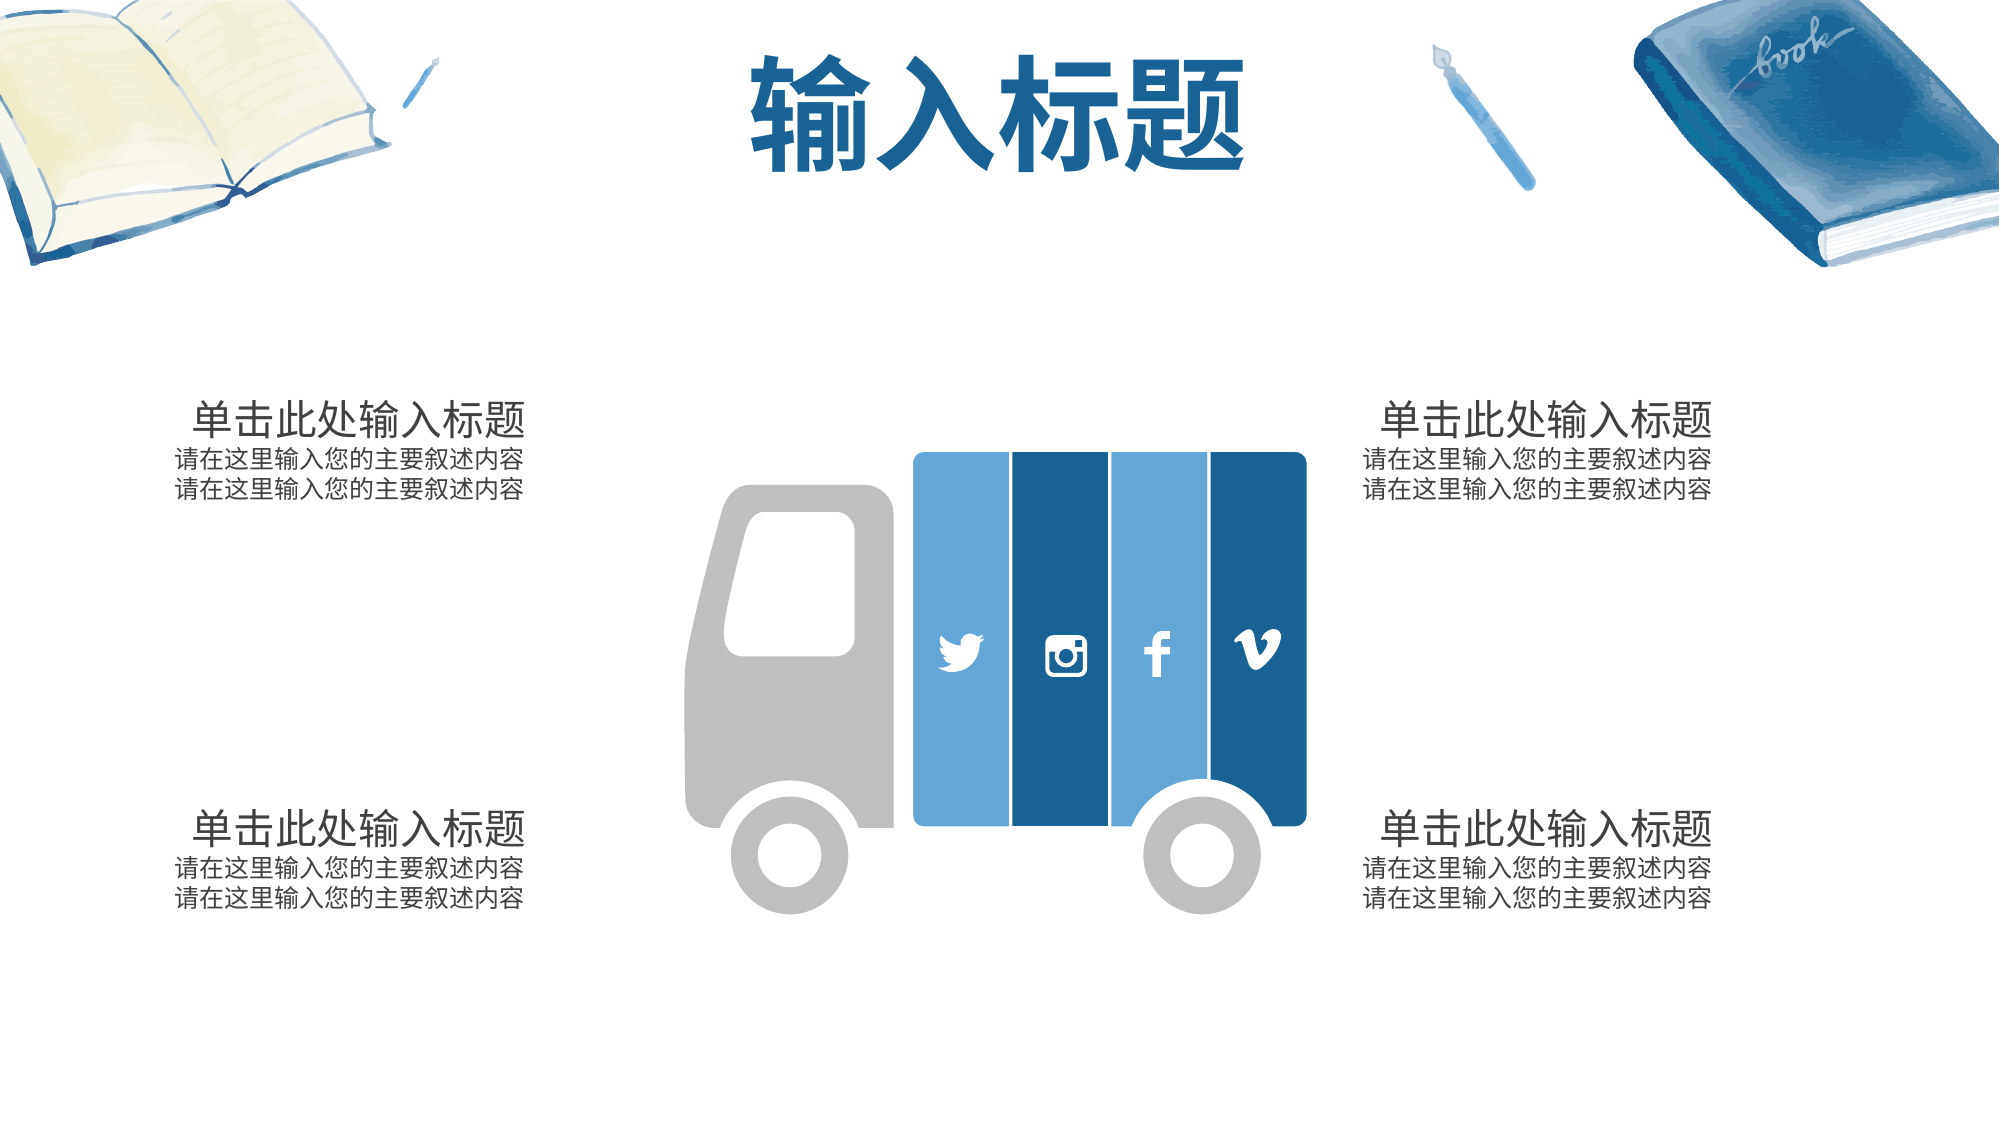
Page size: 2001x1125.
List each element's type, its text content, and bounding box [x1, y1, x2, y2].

text_box [1141, 794, 1263, 917]
text_box [937, 633, 985, 672]
text_box [1010, 449, 1108, 829]
text_box 输入标题 [607, 29, 1387, 194]
text_box 单击此处输入标题 请在这里输入您的主要叙述内容 请在这里输入您的主要叙述内容 [159, 795, 541, 1001]
text_box [1144, 631, 1170, 677]
text_box [1108, 449, 1208, 829]
picture [1421, 0, 2000, 280]
text_box [1233, 629, 1282, 671]
text_box 单击此处输入标题 请在这里输入您的主要叙述内容 请在这里输入您的主要叙述内容 [1347, 795, 1729, 1001]
picture [0, 0, 447, 280]
text_box 单击此处输入标题 请在这里输入您的主要叙述内容 请在这里输入您的主要叙述内容 [159, 386, 541, 591]
text_box [728, 794, 851, 917]
text_box [911, 450, 1011, 828]
text_box 单击此处输入标题 请在这里输入您的主要叙述内容 请在这里输入您的主要叙述内容 [1347, 386, 1729, 591]
text_box [1045, 635, 1088, 677]
text_box [684, 484, 894, 828]
text_box [1208, 449, 1310, 829]
